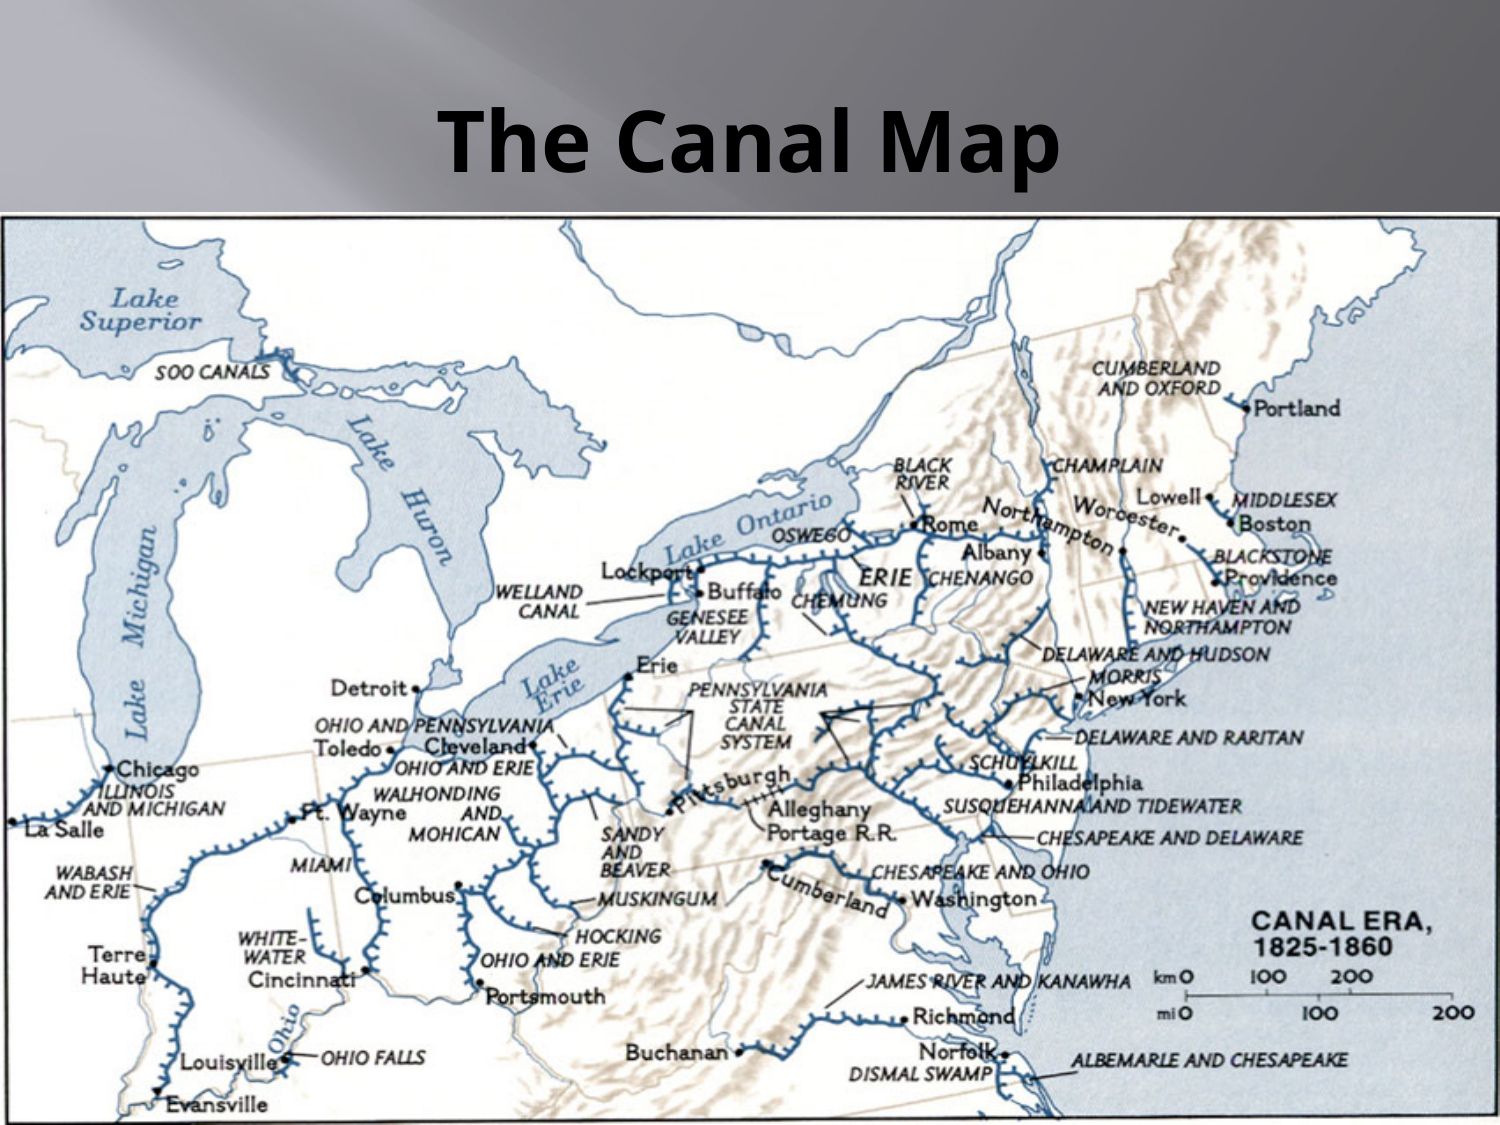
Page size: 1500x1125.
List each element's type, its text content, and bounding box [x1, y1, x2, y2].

title The Canal Map [75, 45, 1425, 212]
picture [0, 212, 1500, 1125]
